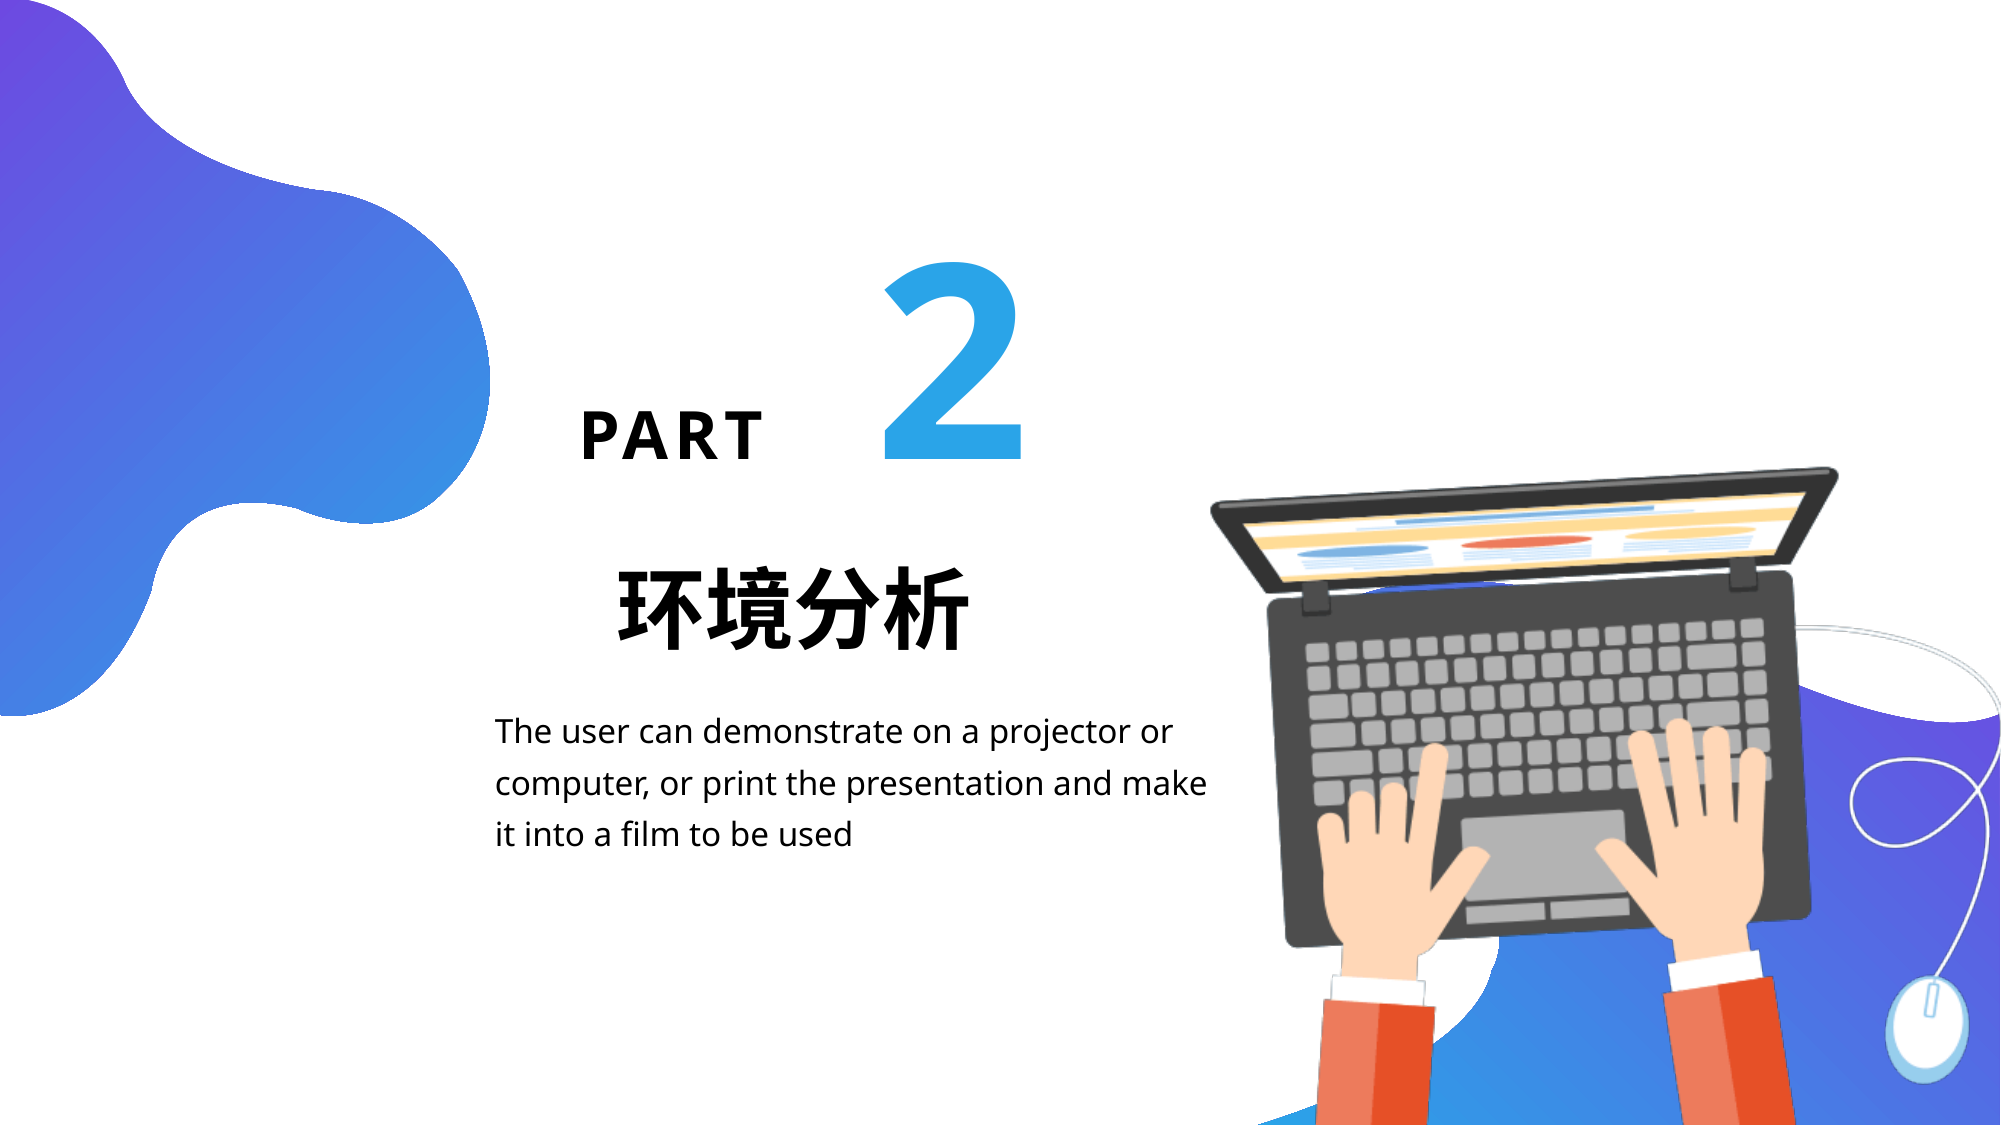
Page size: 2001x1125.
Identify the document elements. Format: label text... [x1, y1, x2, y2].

text_box 环境分析 [480, 553, 1108, 661]
picture [1208, 321, 2001, 1125]
text_box The user can demonstrate on a projector or computer, or print the presentation and make it into a film to be used [480, 690, 1208, 861]
text_box [0, 0, 480, 716]
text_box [480, 180, 1045, 525]
